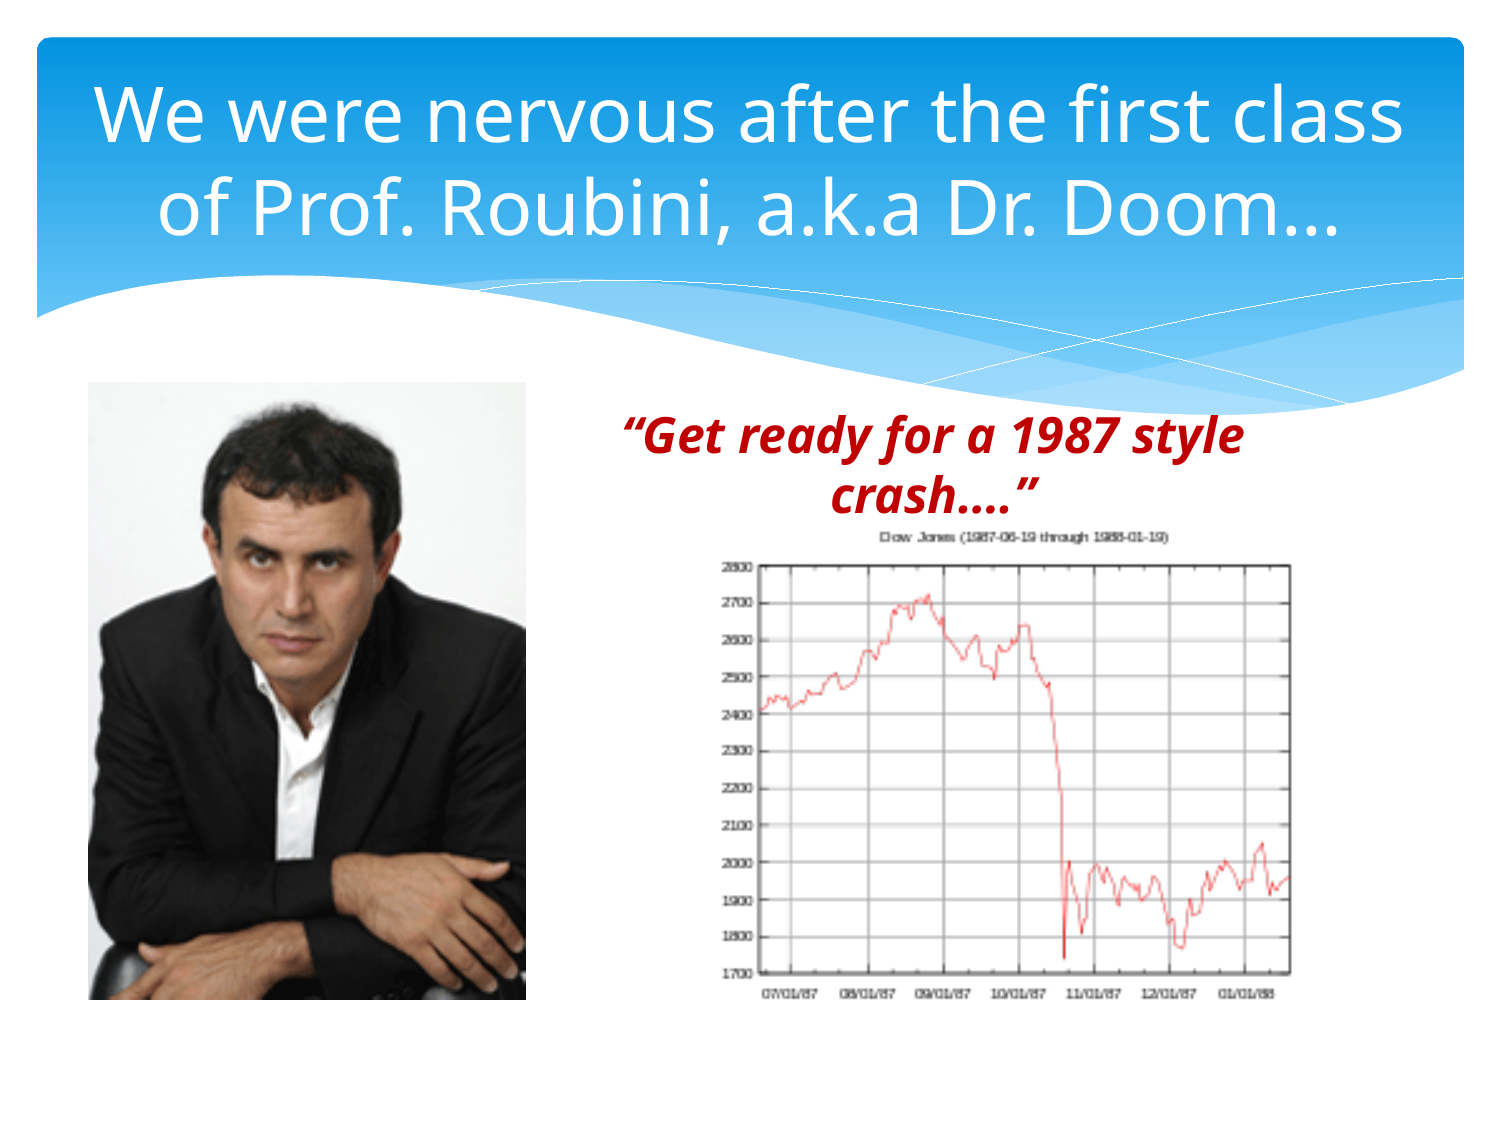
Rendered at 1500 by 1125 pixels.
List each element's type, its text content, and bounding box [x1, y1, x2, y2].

text_box “Get ready for a 1987 style crash….” [531, 388, 1354, 540]
title We were nervous after the first class of Prof. Roubini, a.k.a Dr. Doom… [75, 55, 1425, 261]
picture [690, 510, 1318, 1012]
picture [88, 382, 526, 1000]
